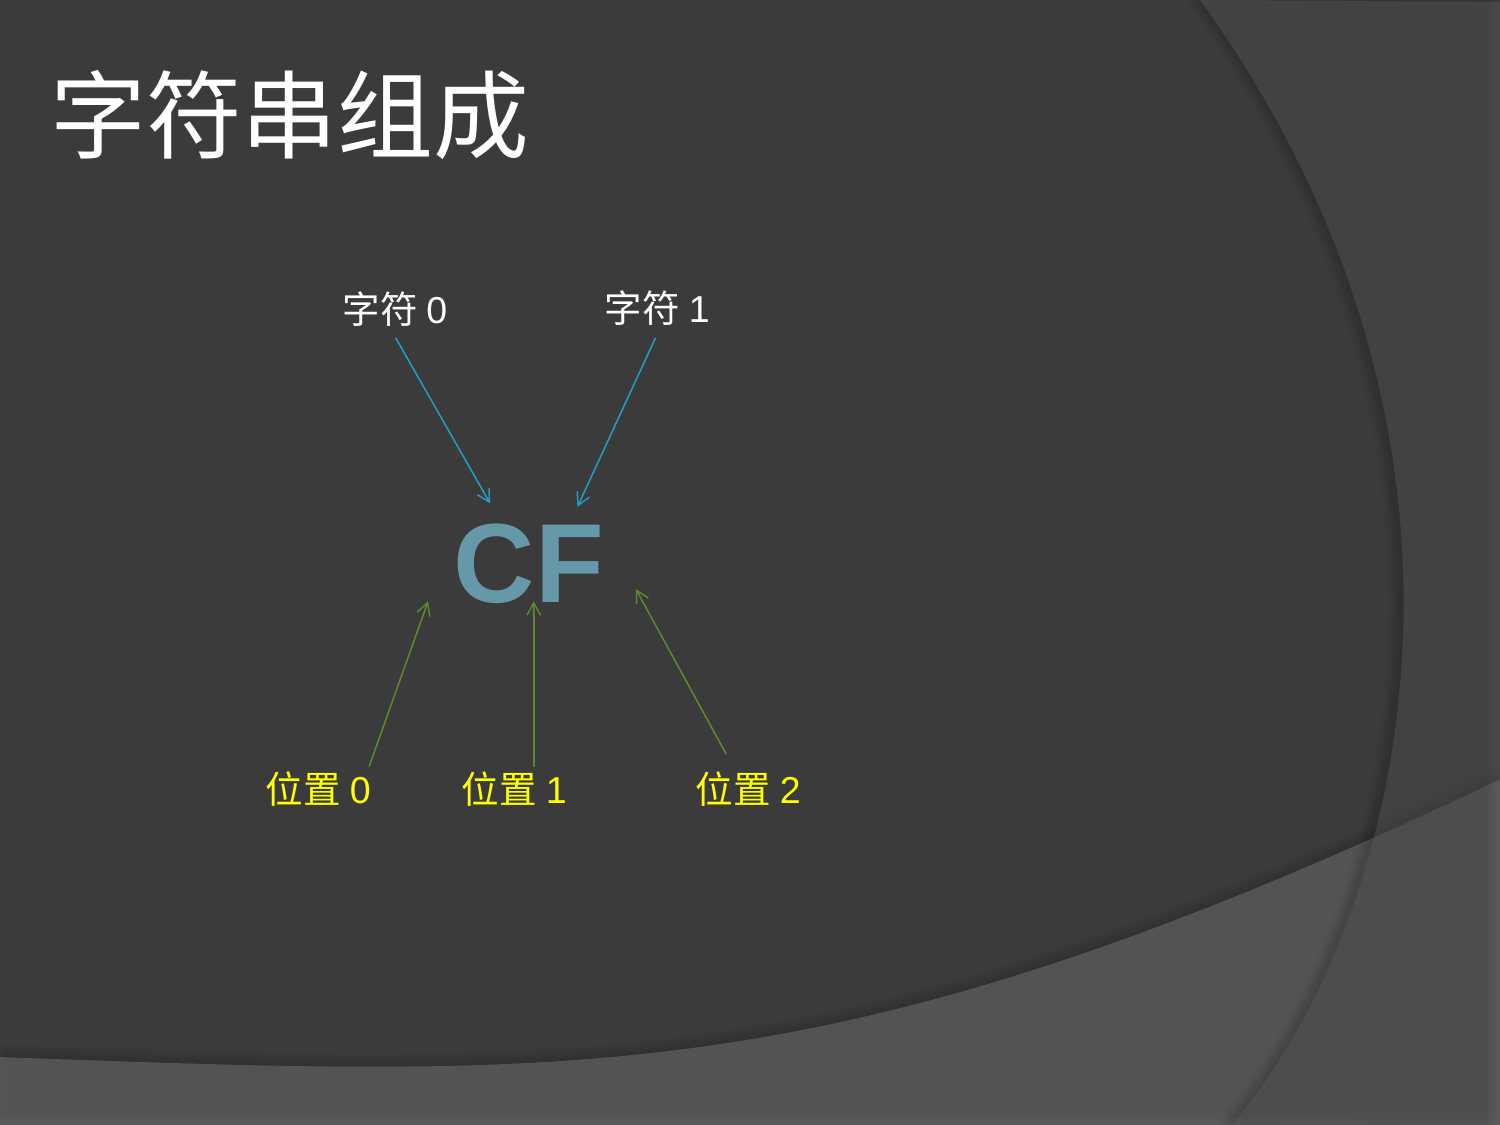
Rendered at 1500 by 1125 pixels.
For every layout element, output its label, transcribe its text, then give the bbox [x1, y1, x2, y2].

text_box 位置2 [681, 758, 826, 819]
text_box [577, 337, 656, 508]
text_box 位置0 [250, 758, 396, 819]
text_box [635, 588, 727, 755]
text_box 位置1 [447, 758, 592, 819]
text_box 字符1 [589, 277, 732, 338]
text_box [368, 600, 429, 767]
title 字符串组成 [42, 19, 1268, 207]
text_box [395, 337, 491, 504]
text_box cf [438, 482, 619, 633]
text_box 字符0 [327, 278, 470, 339]
